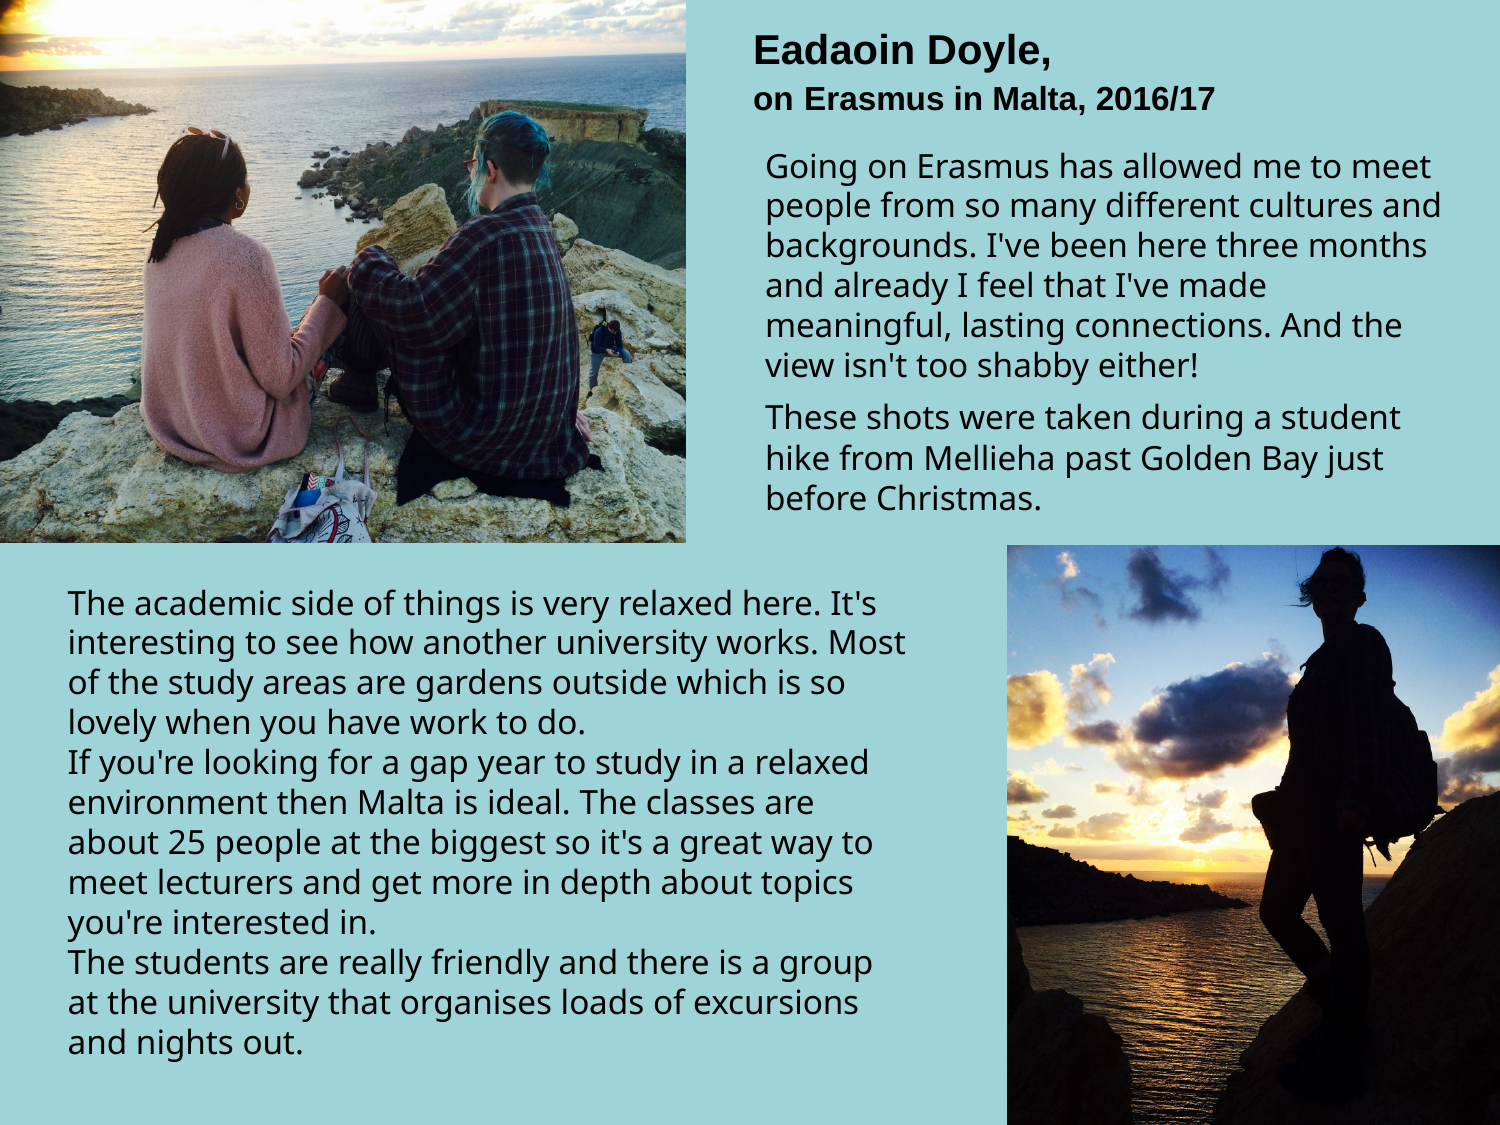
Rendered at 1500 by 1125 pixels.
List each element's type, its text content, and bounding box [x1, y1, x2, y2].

list Going on Erasmus has allowed me to meet people from so many different cultures and backgrounds. I've been here three months and already I feel that I've made meaningful, lasting connections. And the view isn't too shabby either! These shots were taken during a student hike from Mellieha past Golden Bay just before Christmas. [749, 136, 1471, 623]
picture [1007, 545, 1500, 1125]
text_box The academic side of things is very relaxed here. It's interesting to see how another university works. Most of the study areas are gardens outside which is so lovely when you have work to do. If you're looking for a gap year to study in a relaxed environment then Malta is ideal. The classes are about 25 people at the biggest so it's a great way to meet lecturers and get more in depth about topics you're interested in. The students are really friendly and there is a group at the university that organises loads of excursions and nights out. [53, 574, 928, 1125]
title Eadaoin Doyle, on Erasmus in Malta, 2016/17 [737, 18, 1389, 126]
picture [0, 0, 687, 543]
